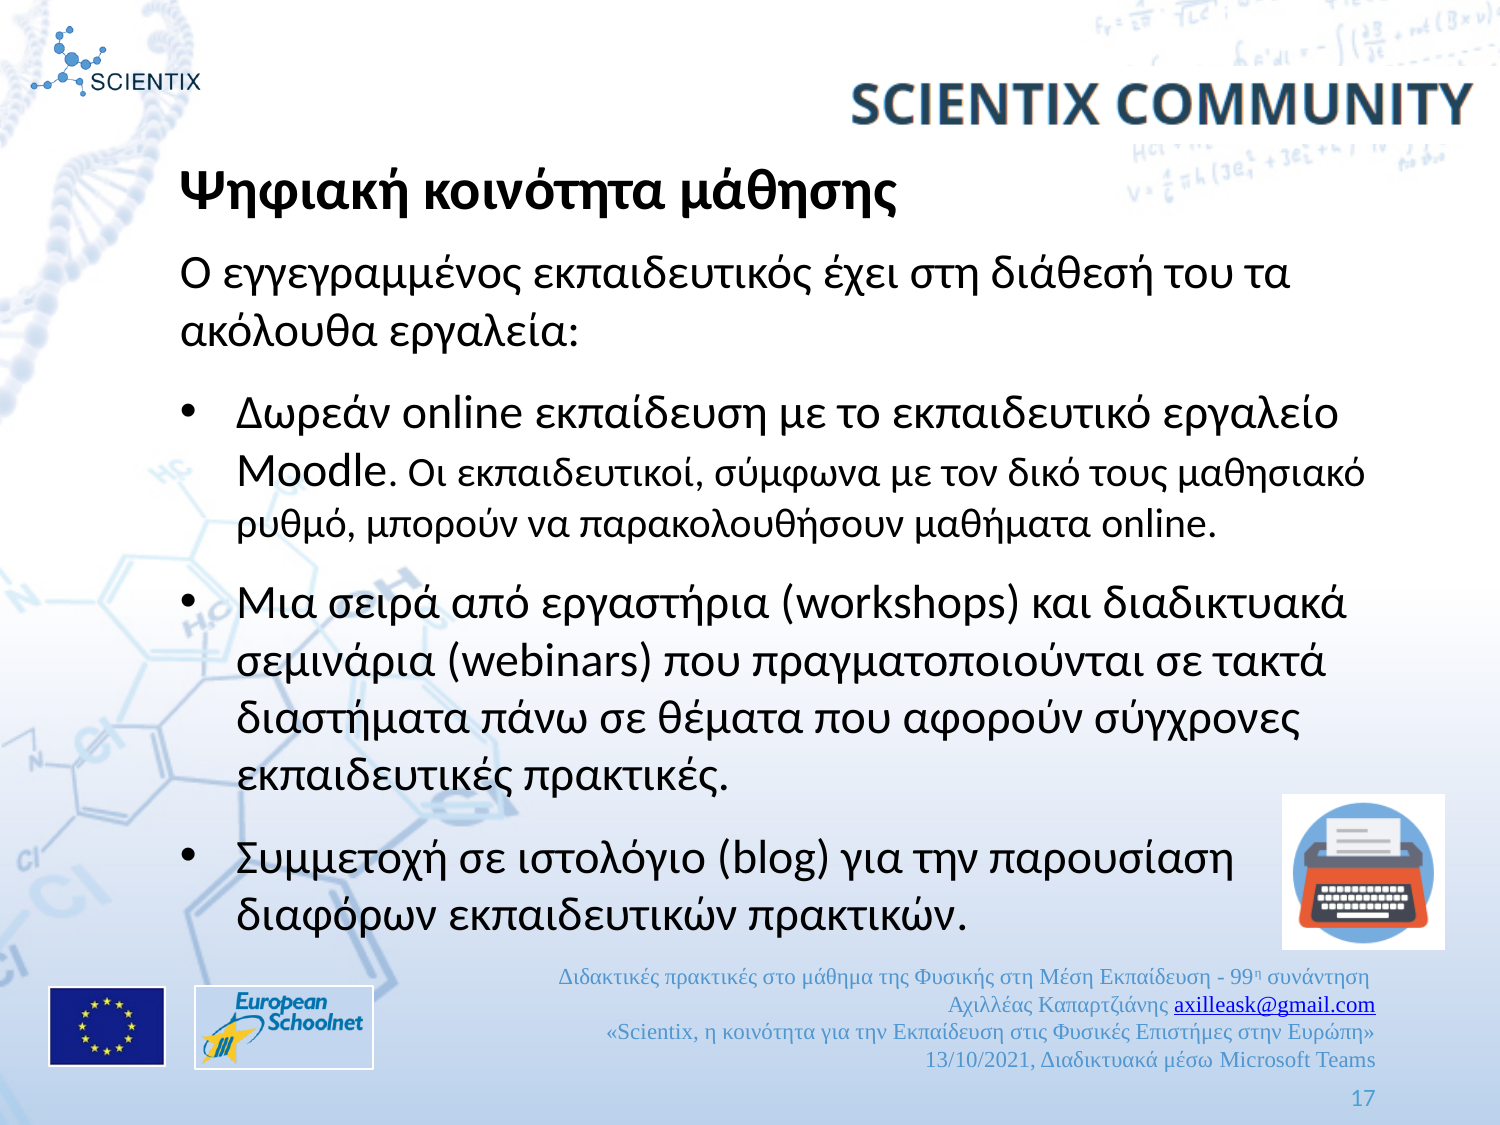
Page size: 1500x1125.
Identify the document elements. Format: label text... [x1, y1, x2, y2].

picture [0, 0, 1500, 1125]
text_box Ψηφιακή κοινότητα μάθησης Ο εγγεγραμμένος εκπαιδευτικός έχει στη διάθεσή του τα ακόλουθα εργαλεία: Δωρεάν online εκπαίδευση με το εκπαιδευτικό εργαλείο Moodle. Οι εκπαιδευτικοί, σύμφωνα με τον δικό τους μαθησιακό ρυθμό, μπορούν να παρακολουθήσουν μαθήματα online. Μια σειρά από εργαστήρια (workshops) και διαδικτυακά σεμινάρια (webinars) που πραγματοποιούνται σε τακτά διαστήματα πάνω σε θέματα που αφορούν σύγχρονες εκπαιδευτικές πρακτικές. Συμμετοχή σε ιστολόγιο (blog) για την παρουσίαση διαφόρων εκπαιδευτικών πρακτικών. [165, 143, 1445, 1018]
